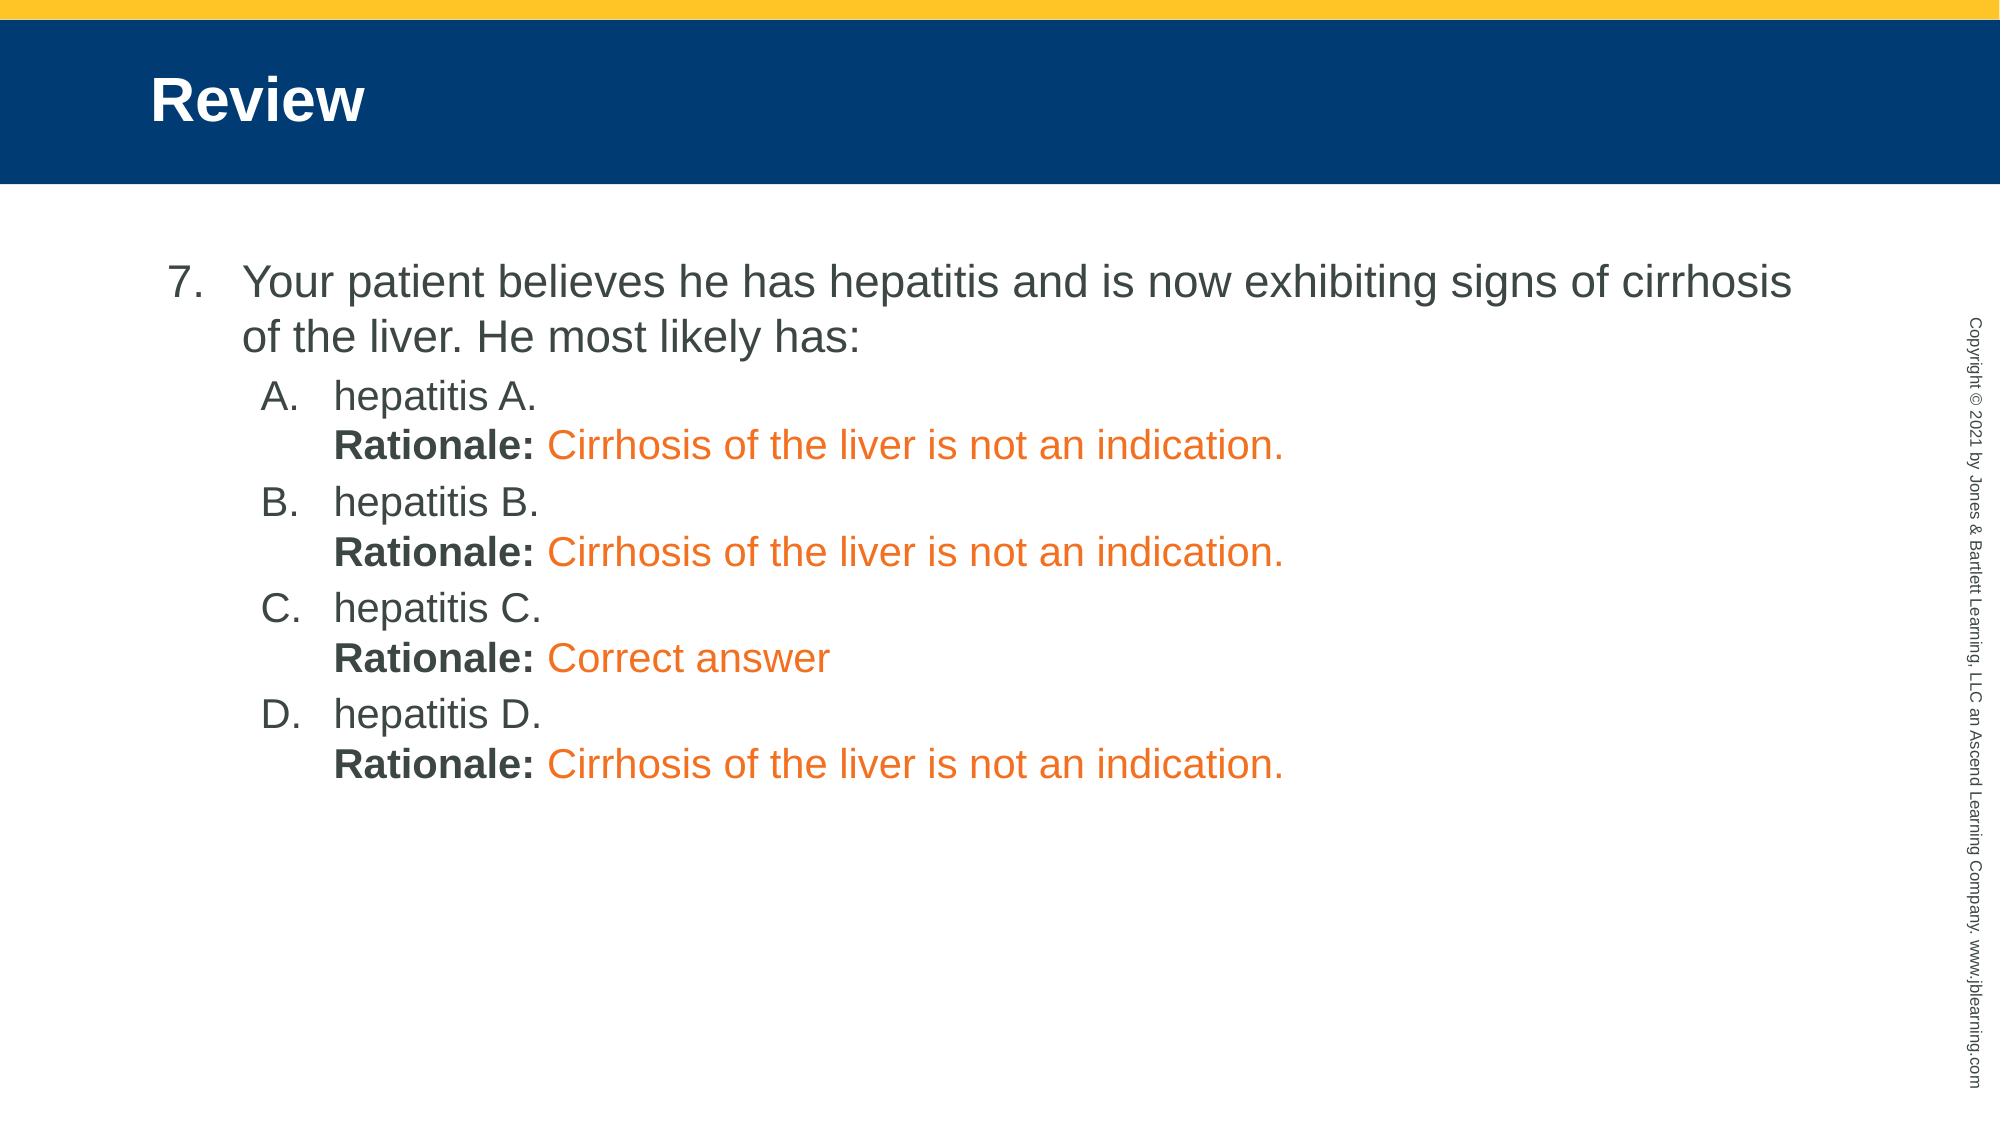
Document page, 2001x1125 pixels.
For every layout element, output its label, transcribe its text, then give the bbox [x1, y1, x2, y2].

title Review [0, 19, 2000, 185]
list Your patient believes he has hepatitis and is now exhibiting signs of cirrhosis of the liver. He most likely has: hepatitis A. Rationale: Cirrhosis of the liver is not an indication. hepatitis B. Rationale: Cirrhosis of the liver is not an indication. hepatitis C. Rationale: Correct answer hepatitis D. Rationale: Cirrhosis of the liver is not an indication. [151, 244, 1840, 1016]
